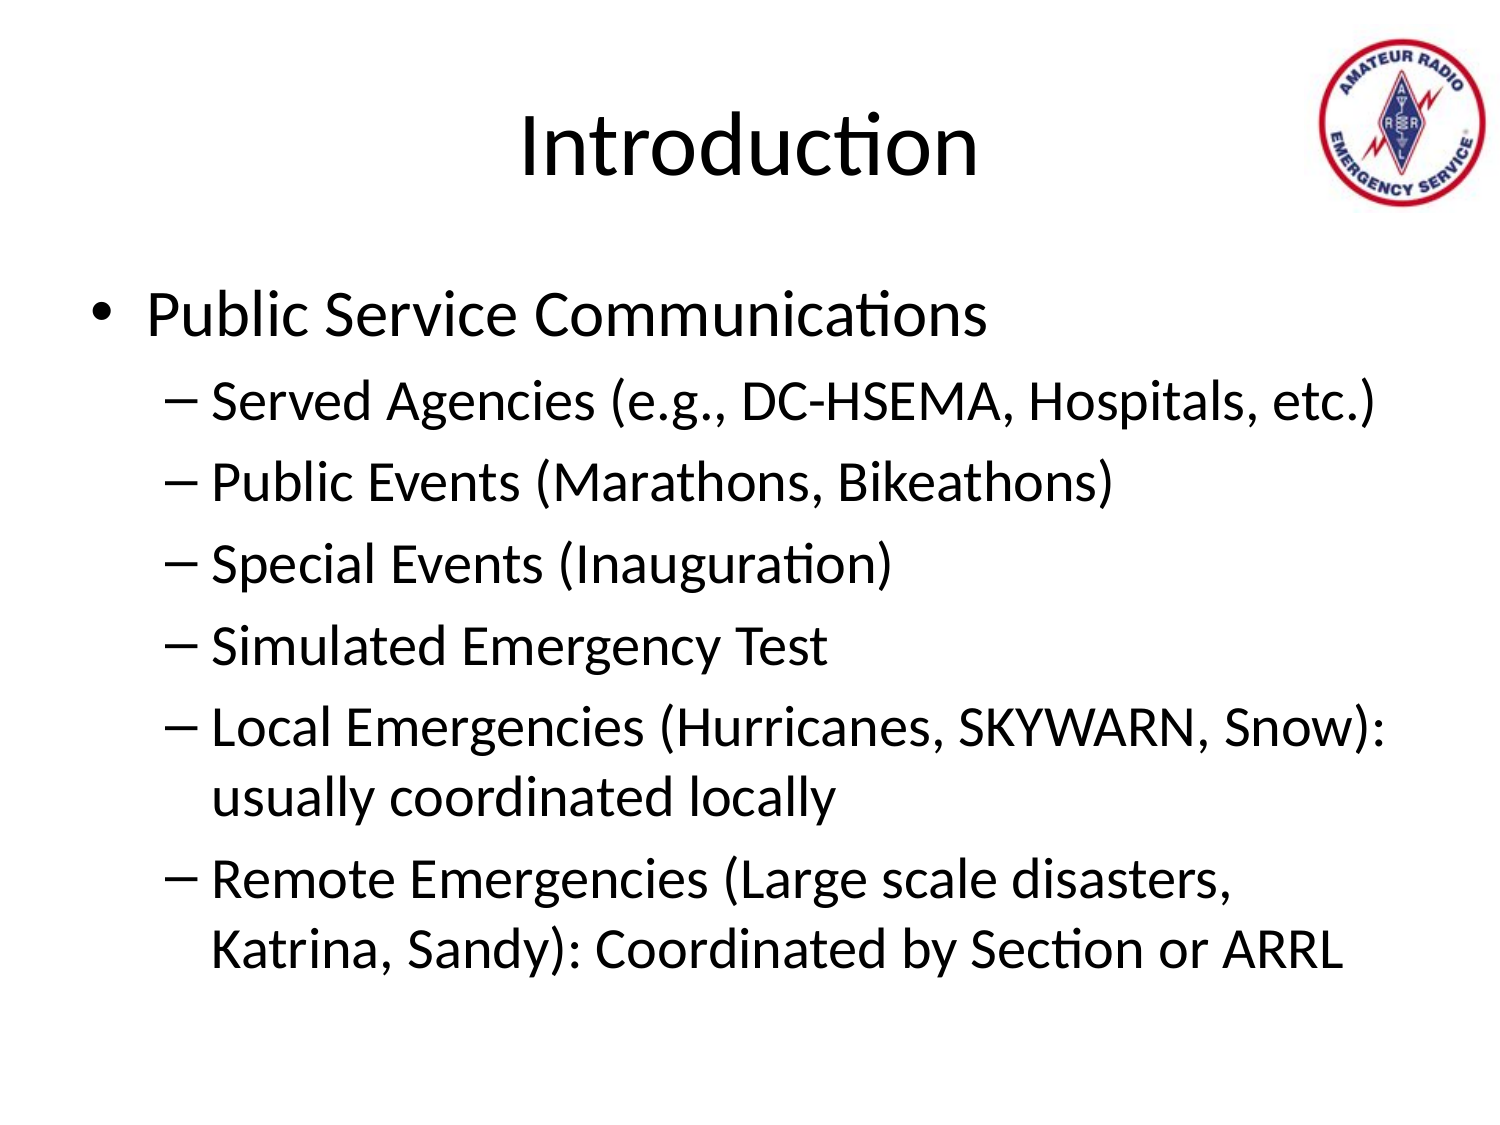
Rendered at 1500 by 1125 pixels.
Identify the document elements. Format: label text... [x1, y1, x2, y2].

picture [1304, 24, 1500, 213]
title Introduction [75, 45, 1425, 233]
list Public Service Communications Served Agencies (e.g., DC-HSEMA, Hospitals, etc.) Public Events (Marathons, Bikeathons) Special Events (Inauguration) Simulated Emergency Test Local Emergencies (Hurricanes, SKYWARN, Snow): usually coordinated locally Remote Emergencies (Large scale disasters, Katrina, Sandy): Coordinated by Section or ARRL [75, 262, 1425, 1005]
